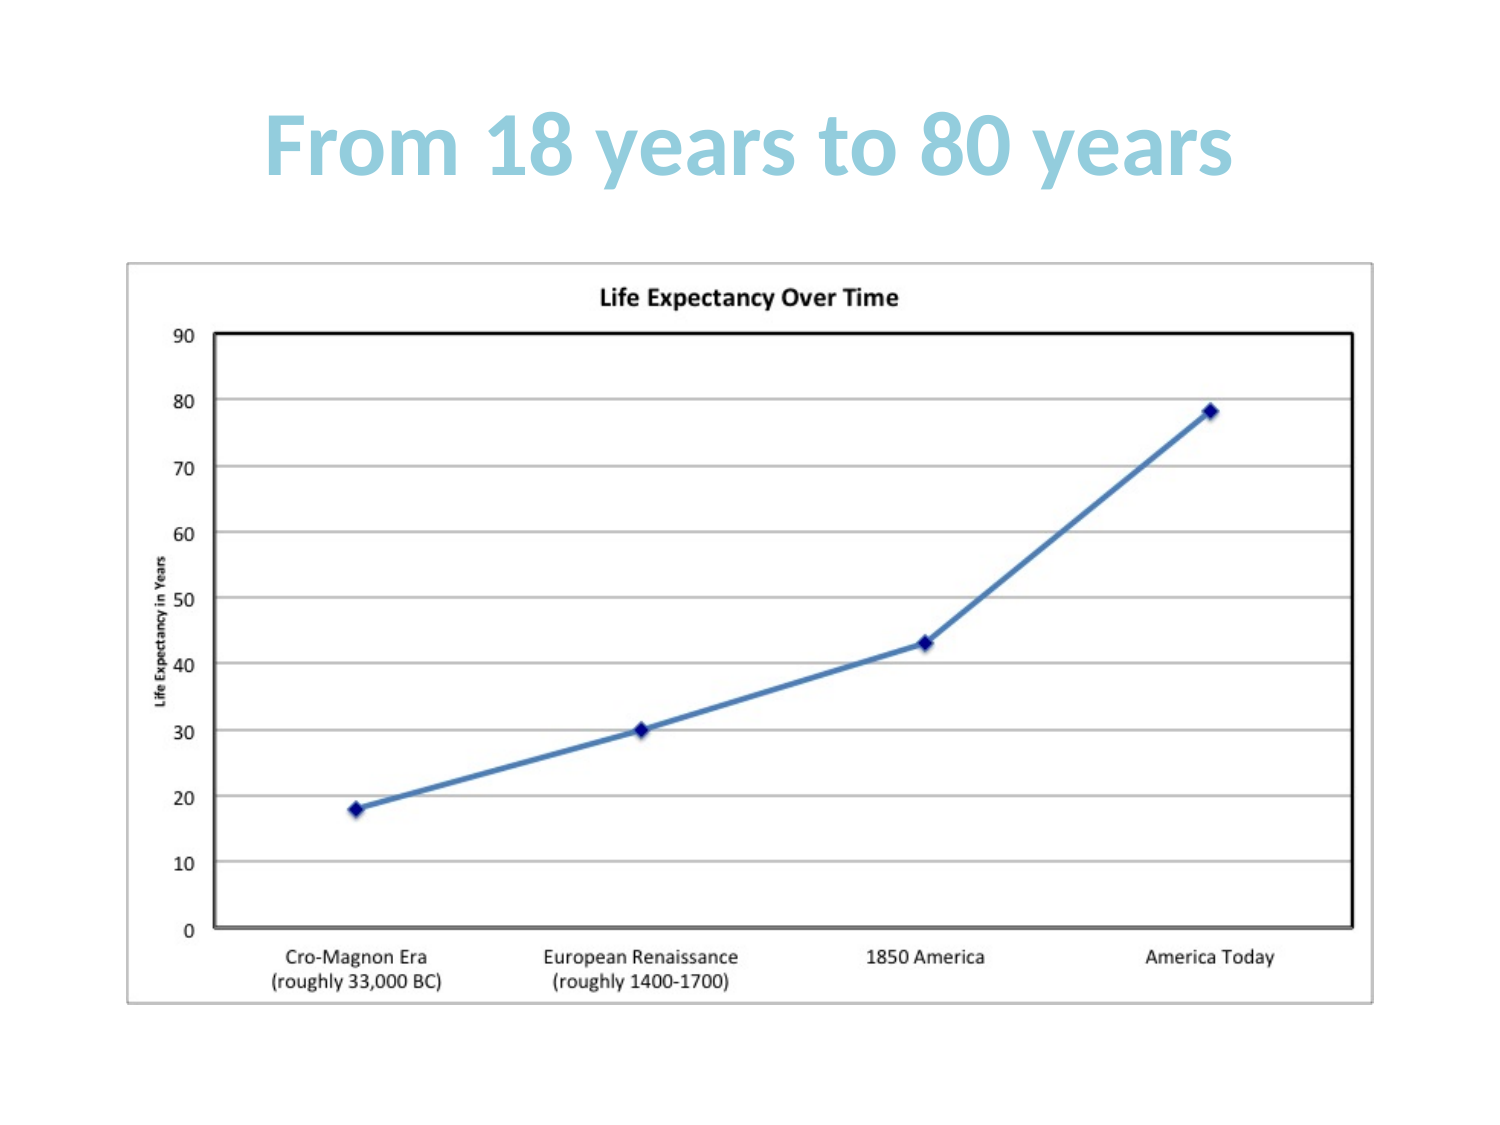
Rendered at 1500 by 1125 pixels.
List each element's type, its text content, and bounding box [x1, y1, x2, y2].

title From 18 years to 80 years [75, 45, 1425, 233]
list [126, 262, 1374, 1006]
